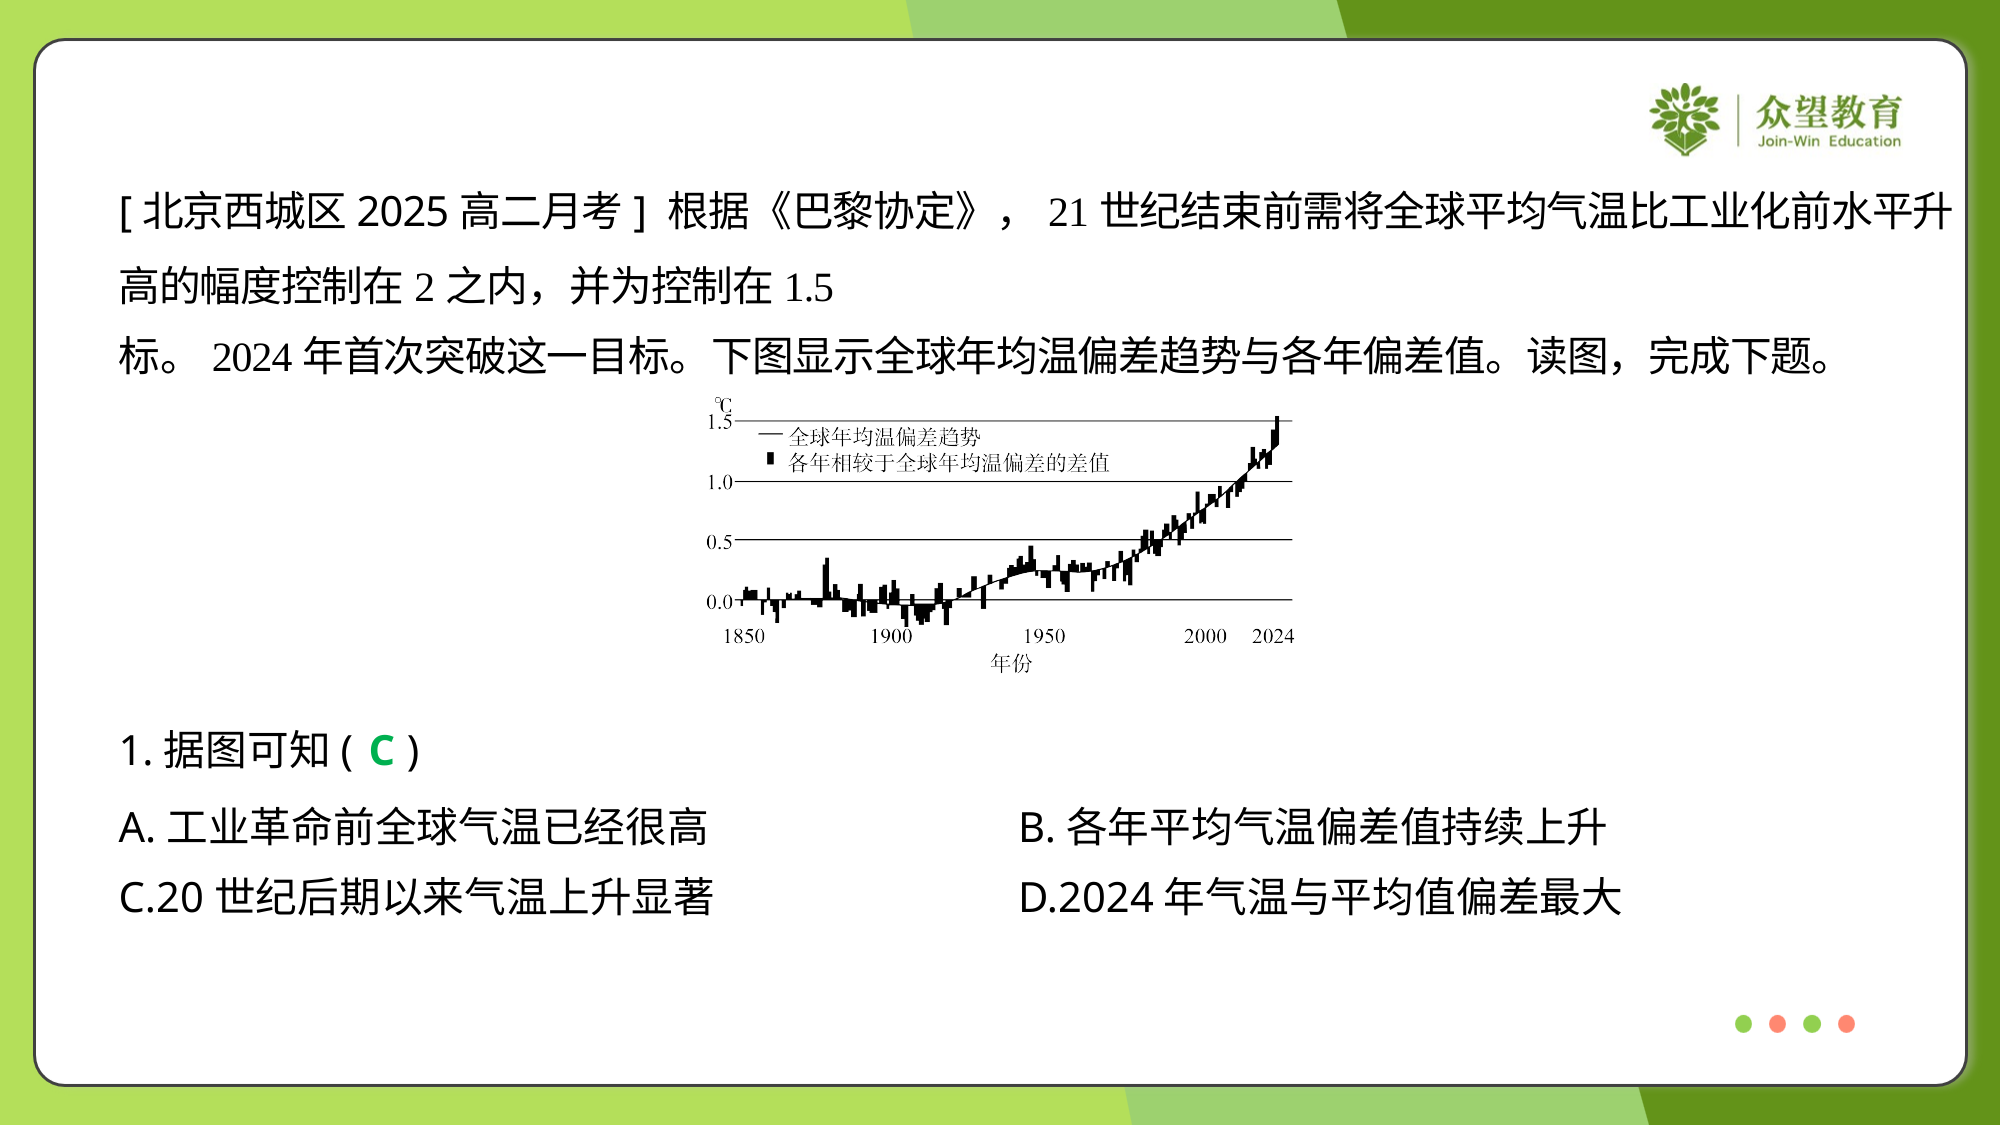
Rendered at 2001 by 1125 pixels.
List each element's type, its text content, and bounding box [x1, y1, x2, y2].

picture [0, 0, 2000, 1125]
text_box A.工业革命前全球气温已经很高 B.各年平均气温偏差值持续上升 C.20世纪后期以来气温上升显著 D.2024年气温与平均值偏差最大 [118, 775, 1883, 914]
text_box 1.据图可知( ) [411, 698, 1883, 766]
text_box C [352, 698, 411, 766]
text_box 1.据图可知( ) [118, 698, 352, 766]
